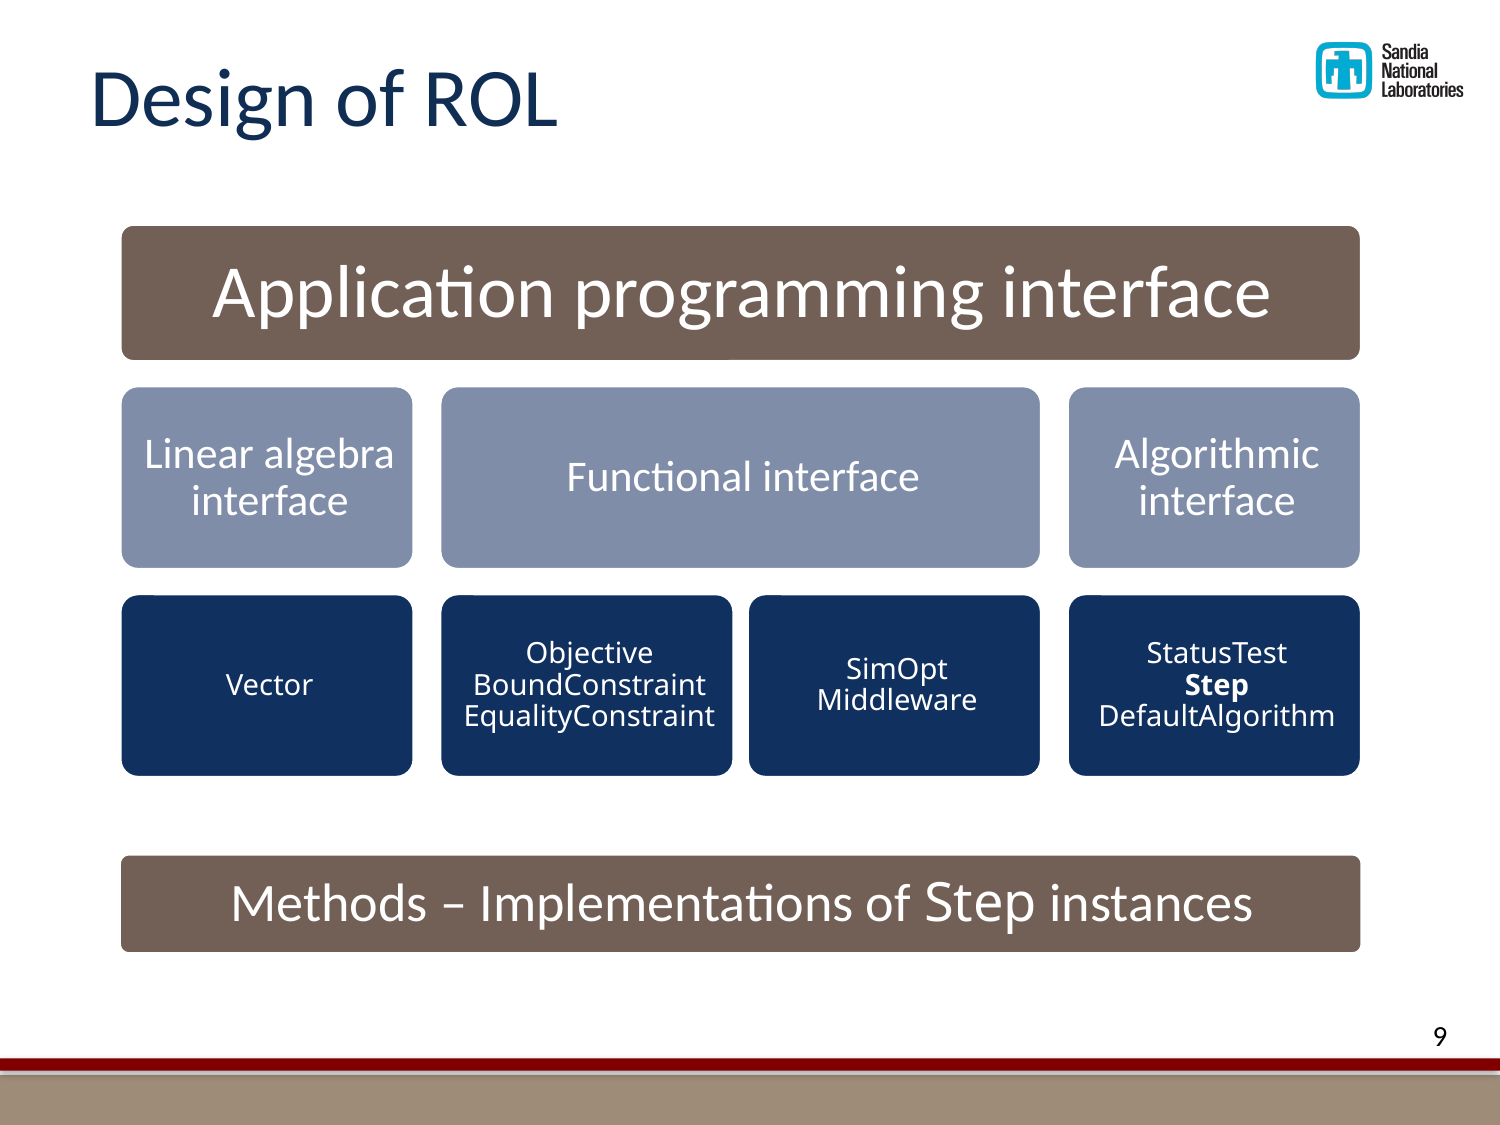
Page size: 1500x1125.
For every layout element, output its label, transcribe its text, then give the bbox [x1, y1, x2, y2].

picture [1426, 37, 1467, 105]
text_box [118, 223, 1363, 779]
title Design of ROL [74, 11, 1426, 175]
slide_number 9 [1362, 1009, 1463, 1072]
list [118, 853, 1363, 955]
